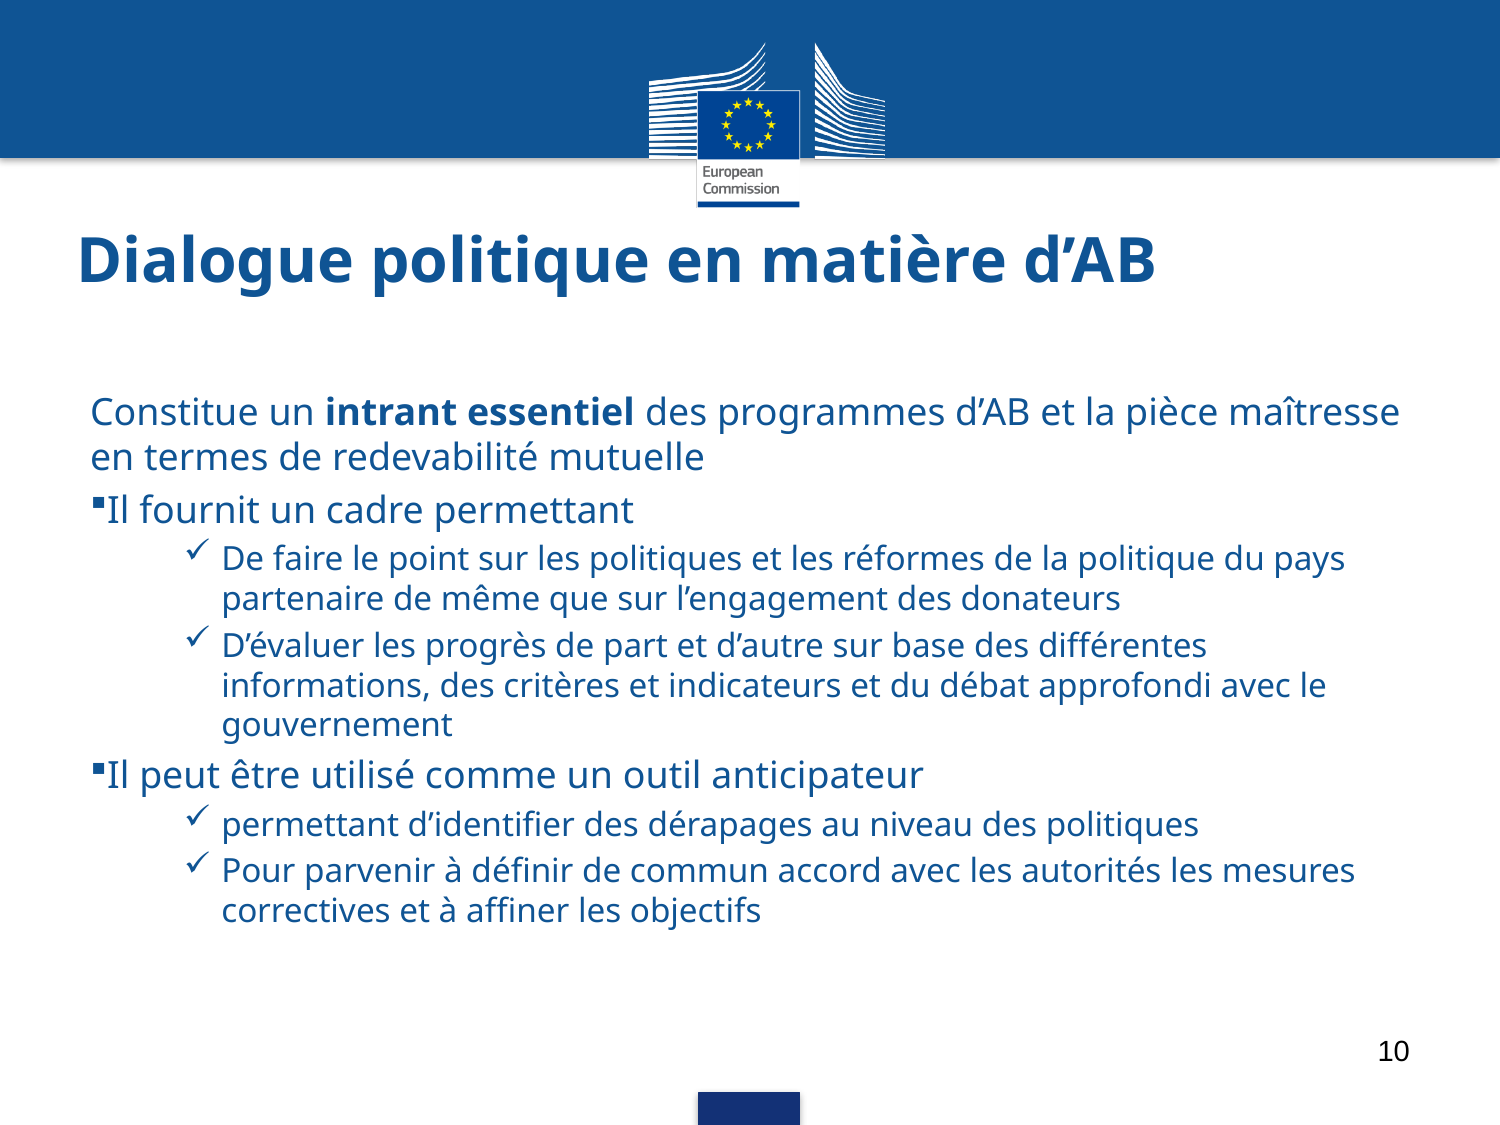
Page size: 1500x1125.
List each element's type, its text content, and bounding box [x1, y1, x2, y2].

title Dialogue politique en matière d’AB [2, 210, 1353, 305]
list Constitue un intrant essentiel des programmes d’AB et la pièce maîtresse en termes de redevabilité mutuelle Il fournit un cadre permettant De faire le point sur les politiques et les réformes de la politique du pays partenaire de même que sur l’engagement des donateurs D’évaluer les progrès de part et d’autre sur base des différentes informations, des critères et indicateurs et du débat approfondi avec le gouvernement Il peut être utilisé comme un outil anticipateur permettant d’identifier des dérapages au niveau des politiques Pour parvenir à définir de commun accord avec les autorités les mesures correctives et à affiner les objectifs [74, 327, 1426, 1020]
slide_number 10 [1074, 1024, 1426, 1103]
picture [649, 42, 885, 208]
